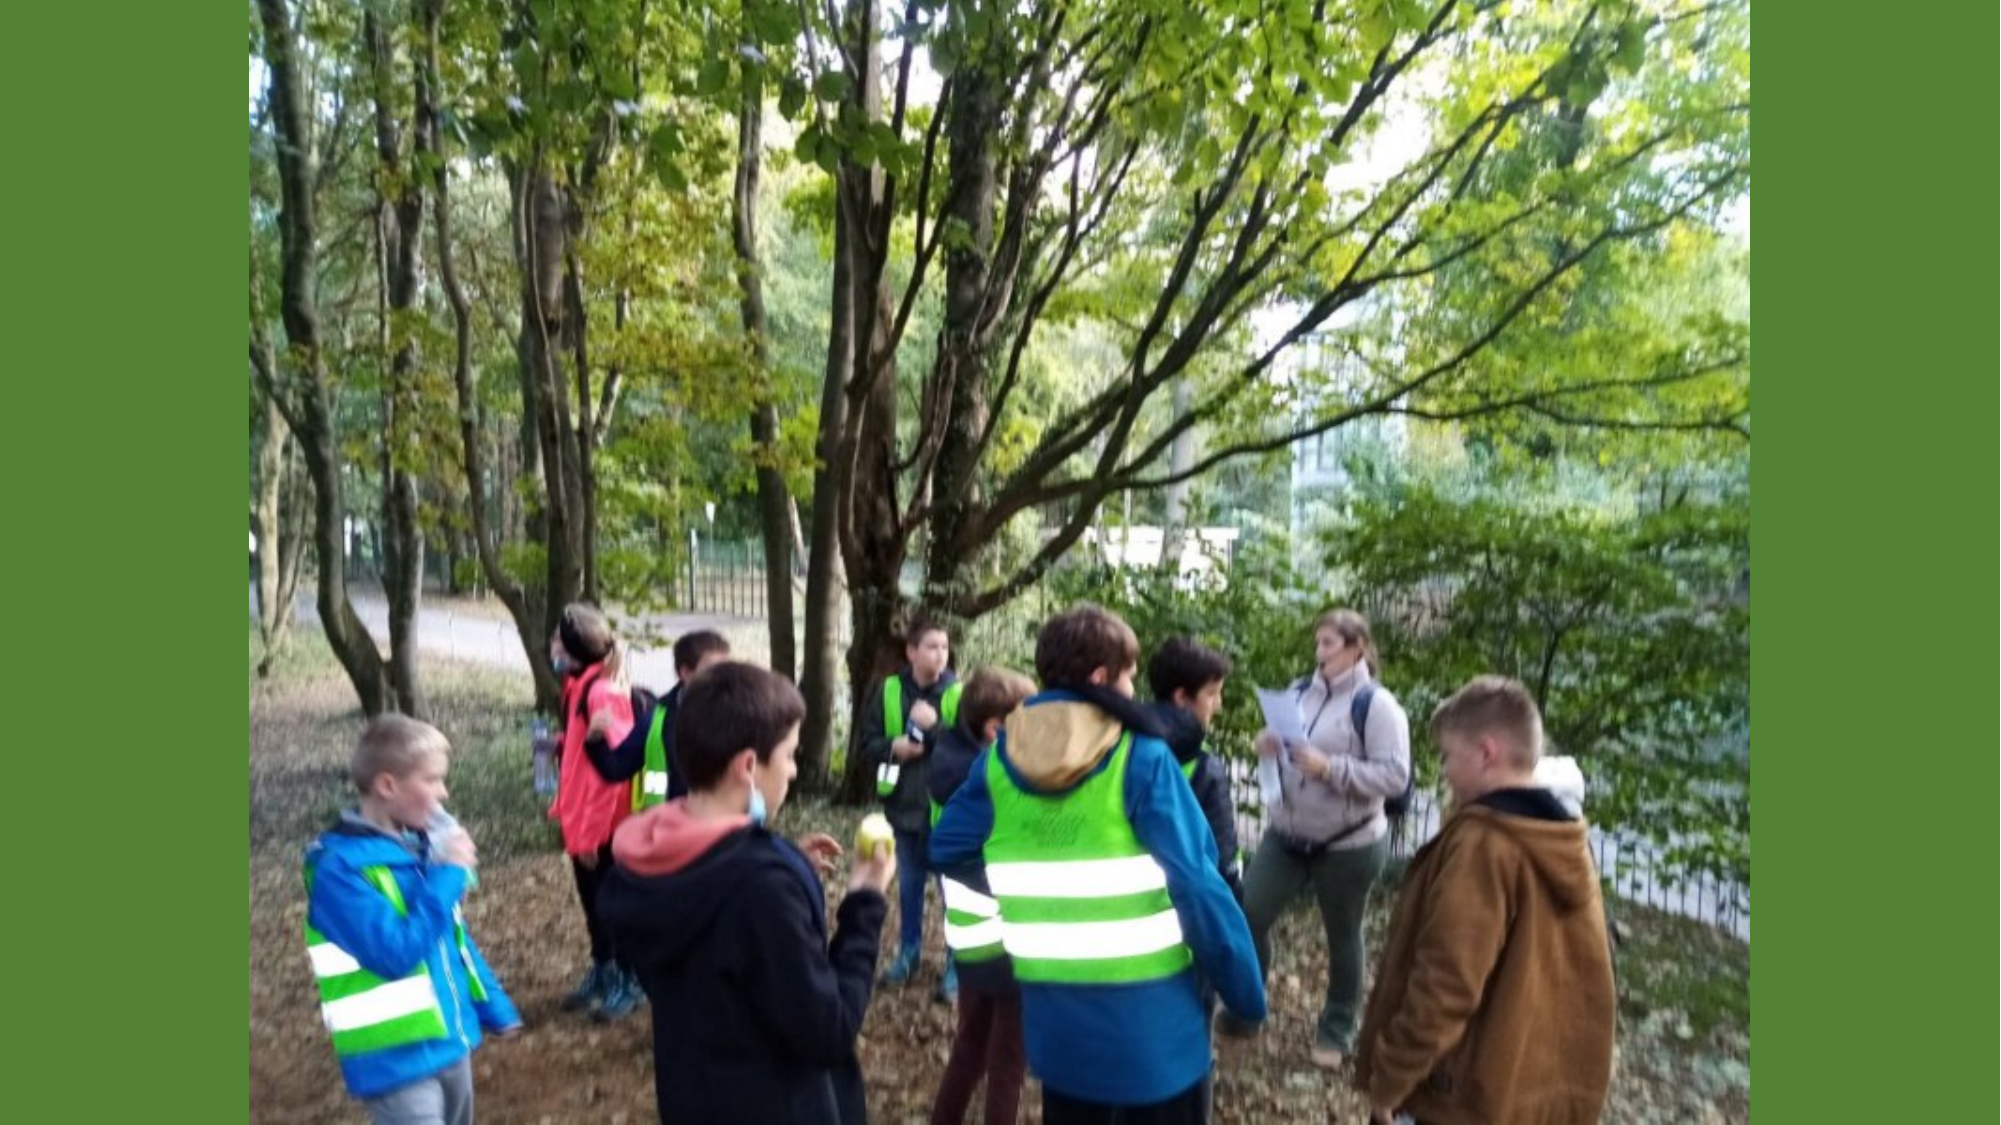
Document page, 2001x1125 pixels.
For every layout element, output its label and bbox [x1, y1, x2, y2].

picture [249, 0, 1750, 1125]
